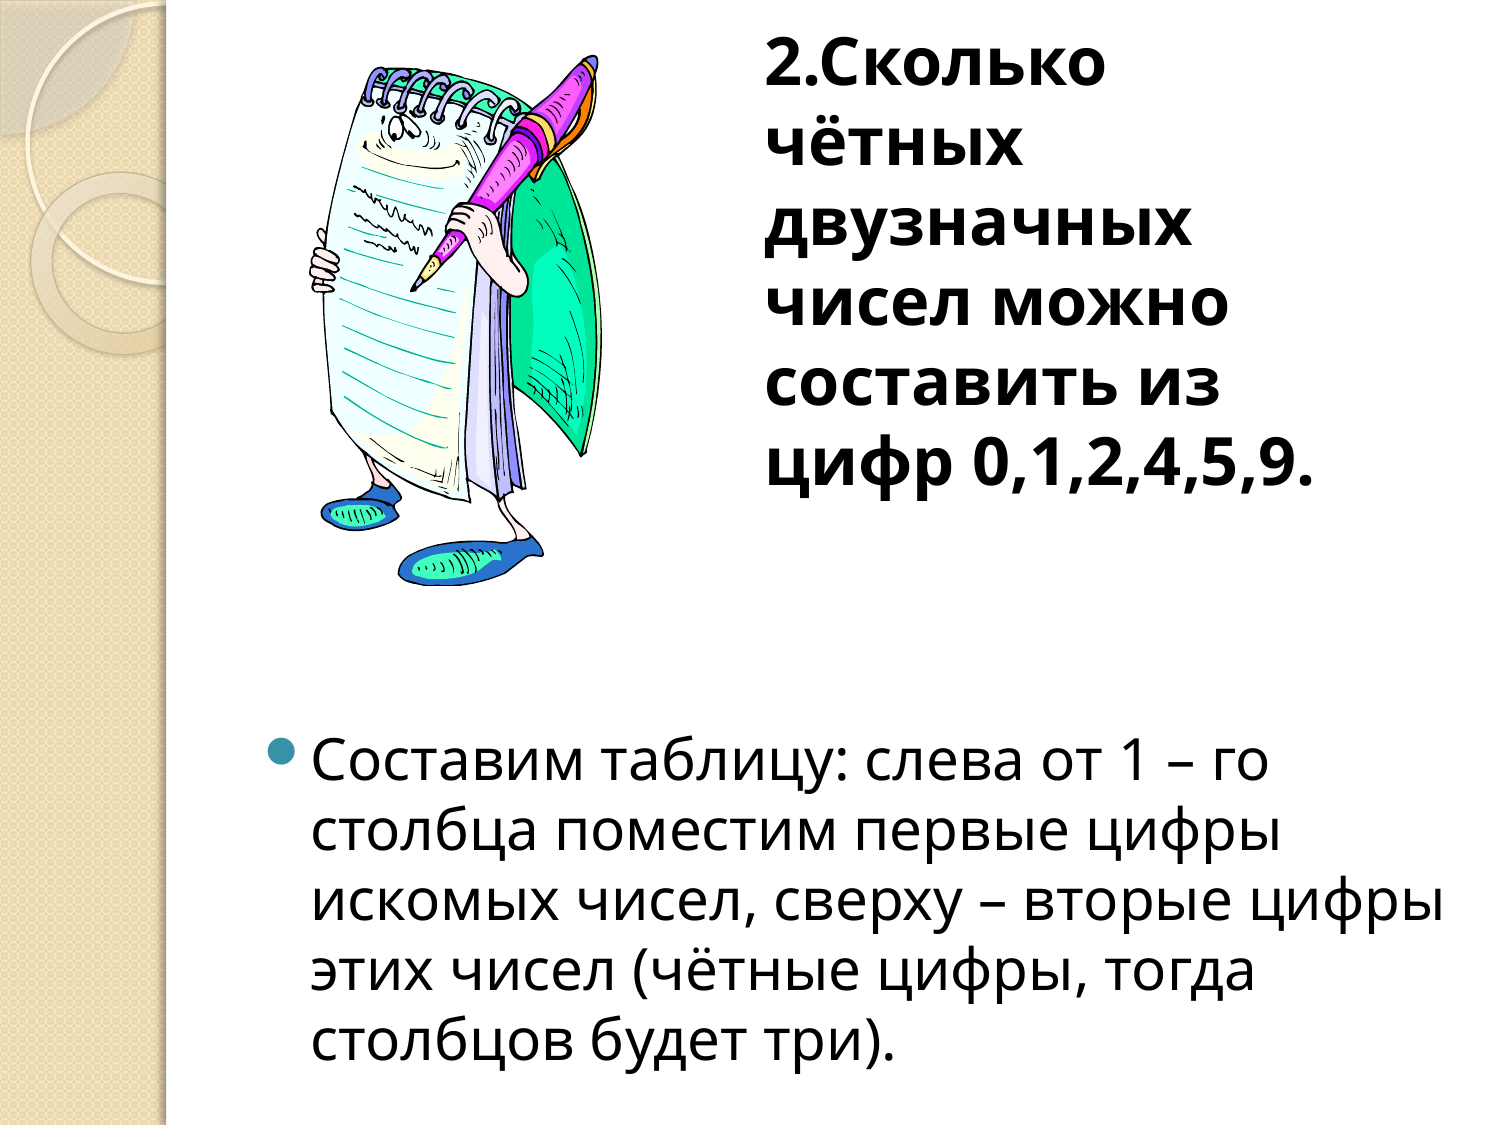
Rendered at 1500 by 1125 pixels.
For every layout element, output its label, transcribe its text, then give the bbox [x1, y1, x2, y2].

list Составим таблицу: слева от 1 – го столбца поместим первые цифры искомых чисел, сверху – вторые цифры этих чисел (чётные цифры, тогда столбцов будет три). [235, 714, 1466, 1026]
picture [304, 46, 605, 587]
title 2.Сколько чётных двузначных чисел можно составить из цифр 0,1,2,4,5,9. [750, 58, 1336, 680]
